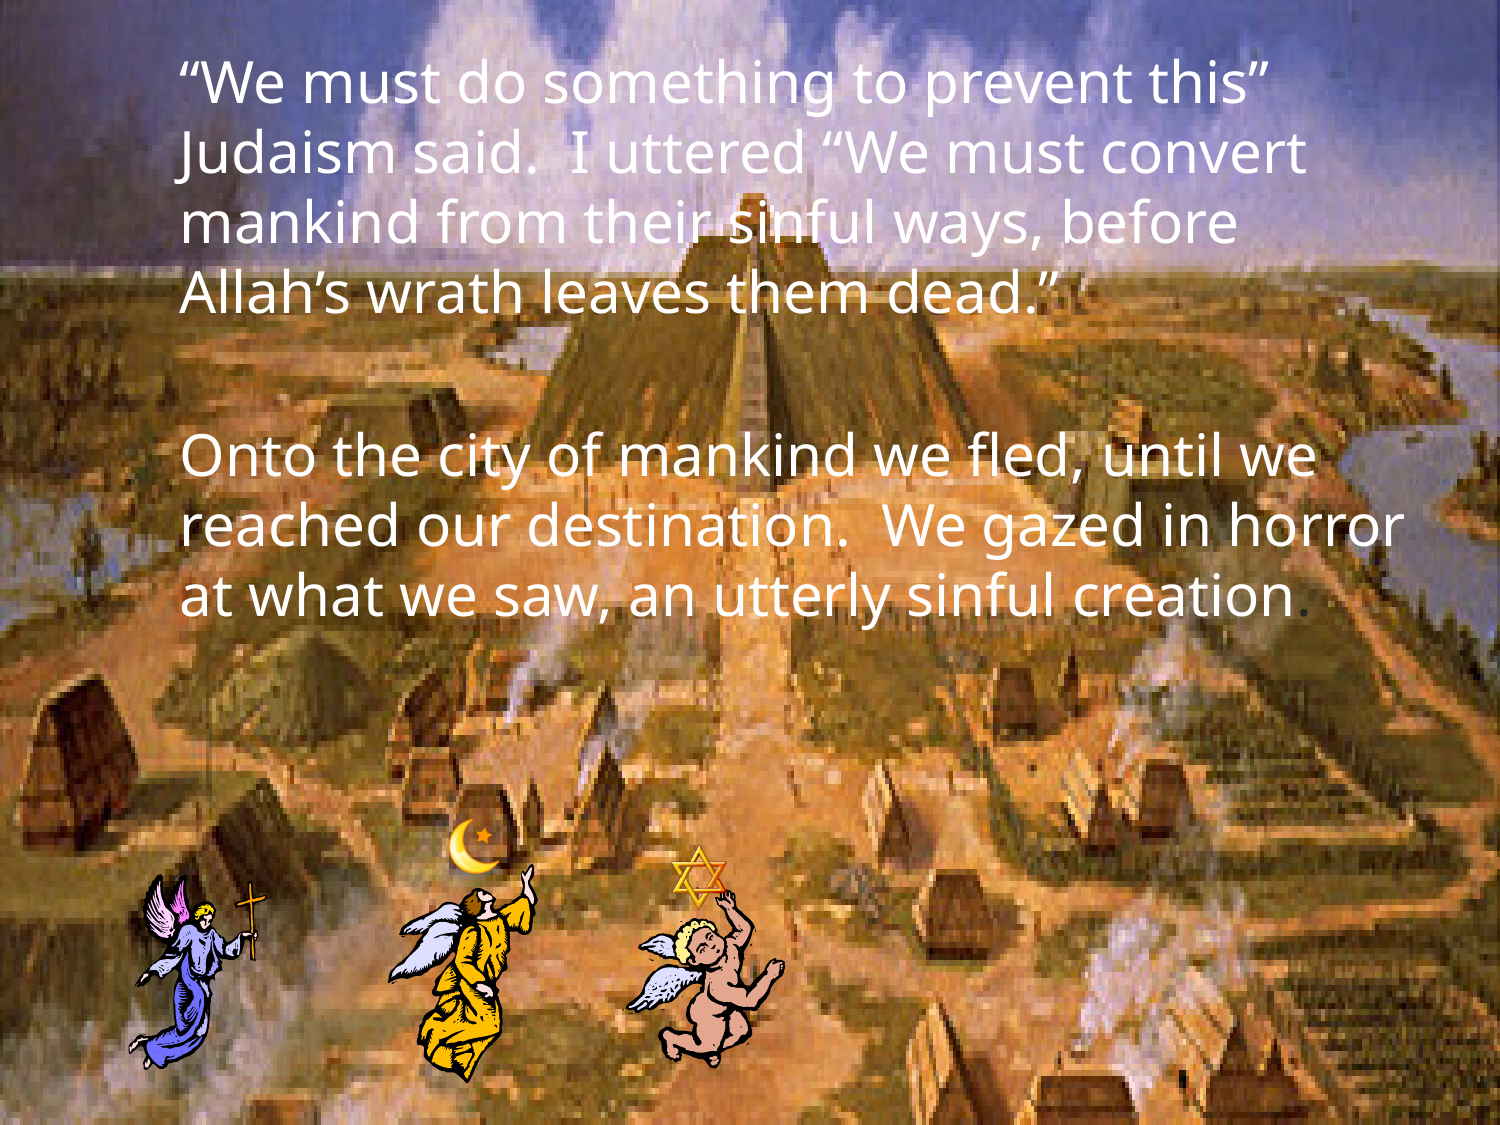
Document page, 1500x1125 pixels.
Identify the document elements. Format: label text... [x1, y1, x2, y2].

list “We must do something to prevent this” Judaism said. I uttered “We must convert mankind from their sinful ways, before Allah’s wrath leaves them dead.” Onto the city of mankind we fled, until we reached our destination. We gazed in horror at what we saw, an utterly sinful creation. [75, 37, 1425, 1088]
picture [0, 0, 1500, 1125]
